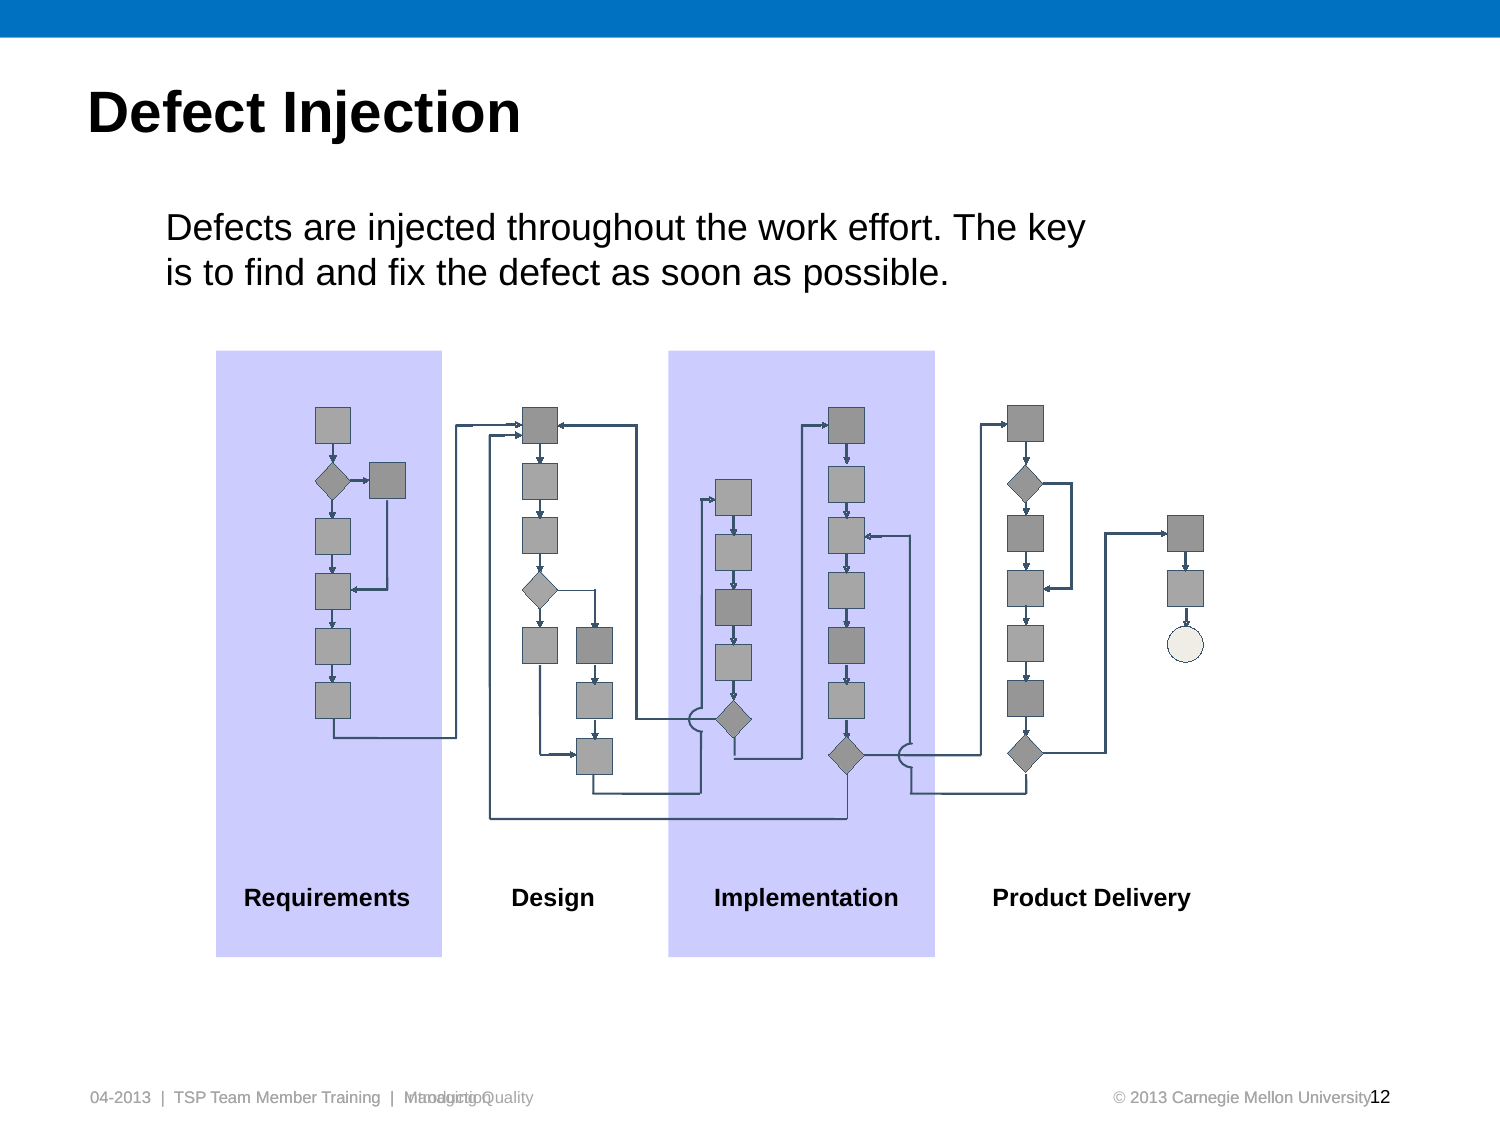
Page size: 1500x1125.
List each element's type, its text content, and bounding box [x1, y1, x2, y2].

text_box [1007, 570, 1044, 607]
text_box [1007, 733, 1044, 773]
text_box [521, 627, 558, 665]
text_box [536, 617, 544, 625]
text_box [1007, 464, 1044, 503]
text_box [314, 627, 351, 665]
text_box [715, 479, 752, 516]
text_box [356, 586, 388, 593]
text_box [563, 422, 683, 720]
text_box [1049, 532, 1161, 754]
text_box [828, 682, 865, 720]
text_box [668, 350, 935, 958]
text_box Implementation [699, 873, 915, 919]
text_box [730, 581, 737, 587]
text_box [898, 743, 913, 768]
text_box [1167, 626, 1204, 663]
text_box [369, 462, 406, 499]
text_box [442, 350, 668, 738]
text_box Defects are injected throughout the work effort. The key is to find and fix the defect as soon as possible. [150, 195, 1102, 301]
text_box Design [496, 873, 610, 919]
text_box [1182, 562, 1189, 568]
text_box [576, 737, 613, 775]
text_box [536, 510, 544, 515]
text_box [314, 518, 351, 556]
text_box [216, 350, 442, 958]
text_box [521, 517, 558, 554]
text_box [843, 452, 850, 463]
text_box [843, 564, 850, 570]
text_box [536, 452, 544, 461]
text_box [843, 674, 850, 680]
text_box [1167, 515, 1204, 553]
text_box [1007, 405, 1044, 442]
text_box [314, 407, 351, 444]
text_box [314, 461, 351, 501]
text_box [576, 682, 613, 720]
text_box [314, 682, 351, 720]
title Defect Injection [87, 87, 1439, 226]
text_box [1167, 570, 1204, 607]
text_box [521, 463, 558, 500]
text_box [828, 466, 865, 503]
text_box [1007, 680, 1044, 718]
text_box [329, 452, 337, 459]
text_box [1023, 562, 1030, 568]
text_box [1183, 617, 1190, 623]
text_box [1023, 671, 1030, 678]
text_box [521, 407, 558, 444]
text_box [1049, 482, 1073, 592]
text_box [456, 423, 515, 427]
text_box Product Delivery [977, 873, 1207, 919]
text_box [1023, 450, 1030, 461]
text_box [828, 627, 865, 665]
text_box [521, 570, 558, 610]
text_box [715, 644, 752, 682]
text_box [442, 426, 668, 852]
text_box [828, 572, 865, 610]
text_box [715, 589, 752, 627]
text_box [730, 526, 737, 532]
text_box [1007, 625, 1044, 663]
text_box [576, 627, 613, 665]
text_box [314, 573, 351, 610]
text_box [1007, 515, 1044, 553]
text_box Requirements [229, 873, 426, 919]
text_box [730, 634, 737, 642]
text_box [828, 407, 865, 444]
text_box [715, 534, 752, 572]
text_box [715, 699, 752, 739]
text_box [870, 533, 910, 540]
text_box [935, 350, 1238, 852]
text_box [730, 690, 737, 697]
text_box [828, 517, 865, 554]
text_box [329, 510, 336, 516]
text_box [843, 617, 850, 625]
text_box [828, 735, 865, 775]
text_box [1023, 617, 1030, 623]
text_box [688, 707, 703, 732]
